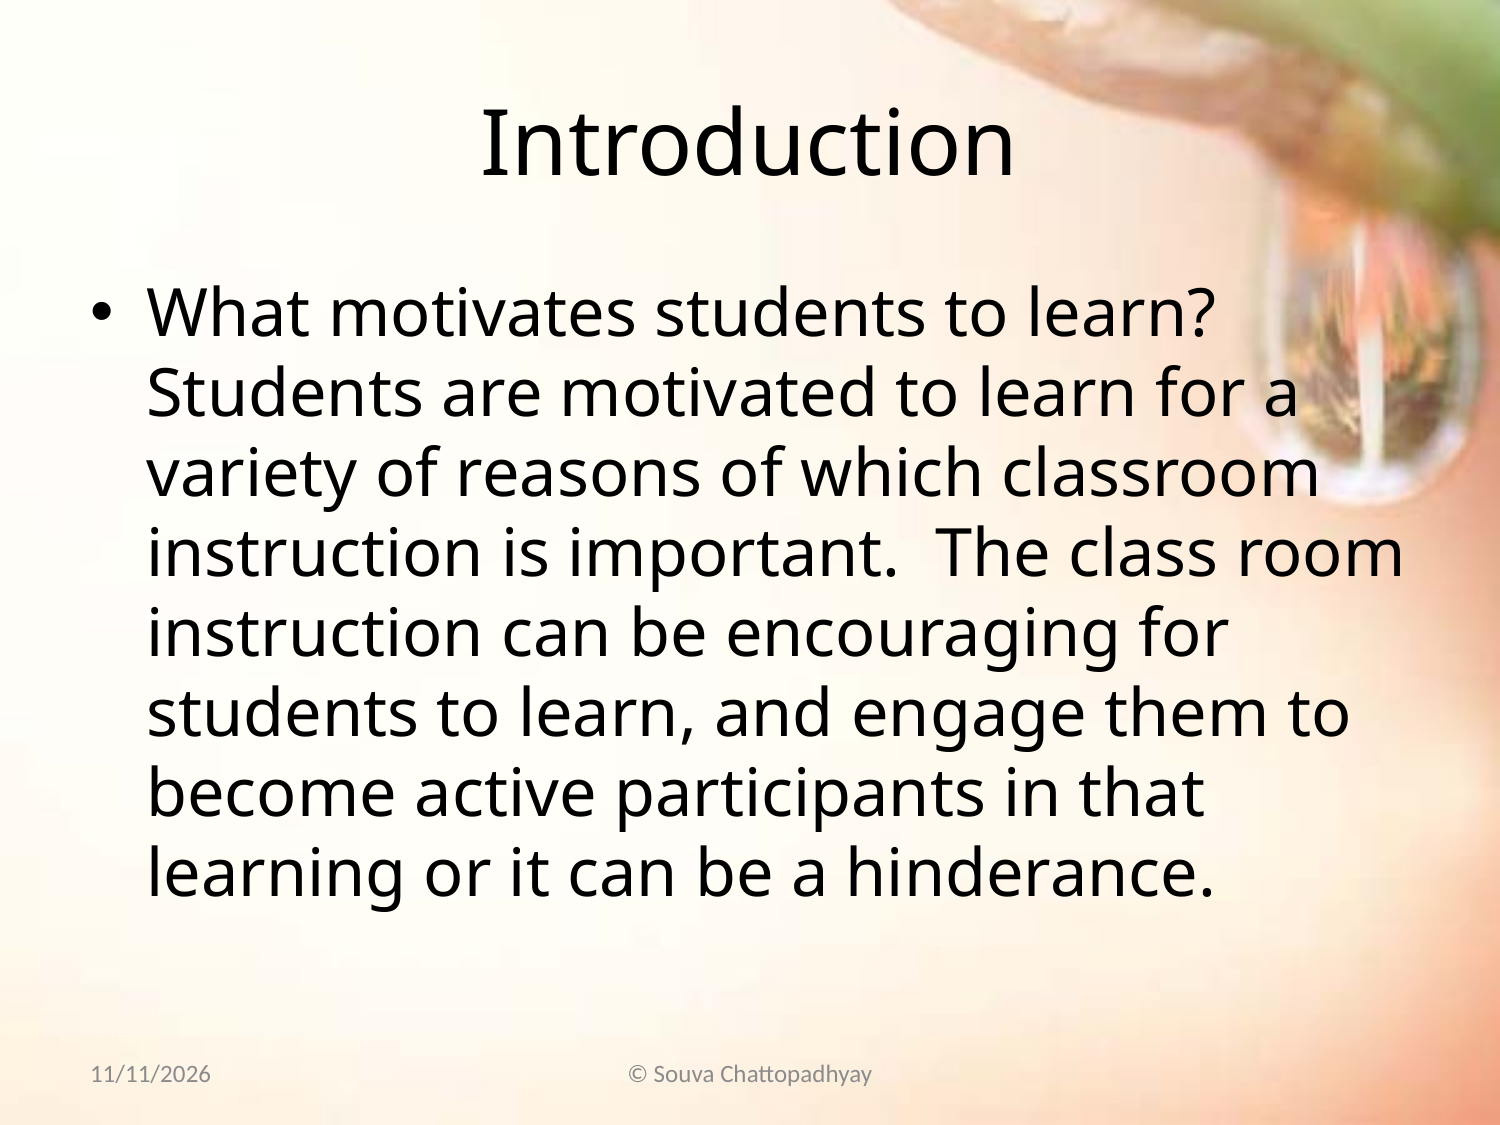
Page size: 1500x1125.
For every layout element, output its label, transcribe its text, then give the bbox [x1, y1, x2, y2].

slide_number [75, 1042, 425, 1103]
footer © Souva Chattopadhyay [512, 1042, 988, 1103]
list What motivates students to learn? Students are motivated to learn for a variety of reasons of which classroom instruction is important. The class room instruction can be encouraging for students to learn, and engage them to become active participants in that learning or it can be a hinderance. [75, 262, 1425, 1005]
picture [0, 0, 1500, 1125]
title Introduction [75, 45, 1425, 233]
